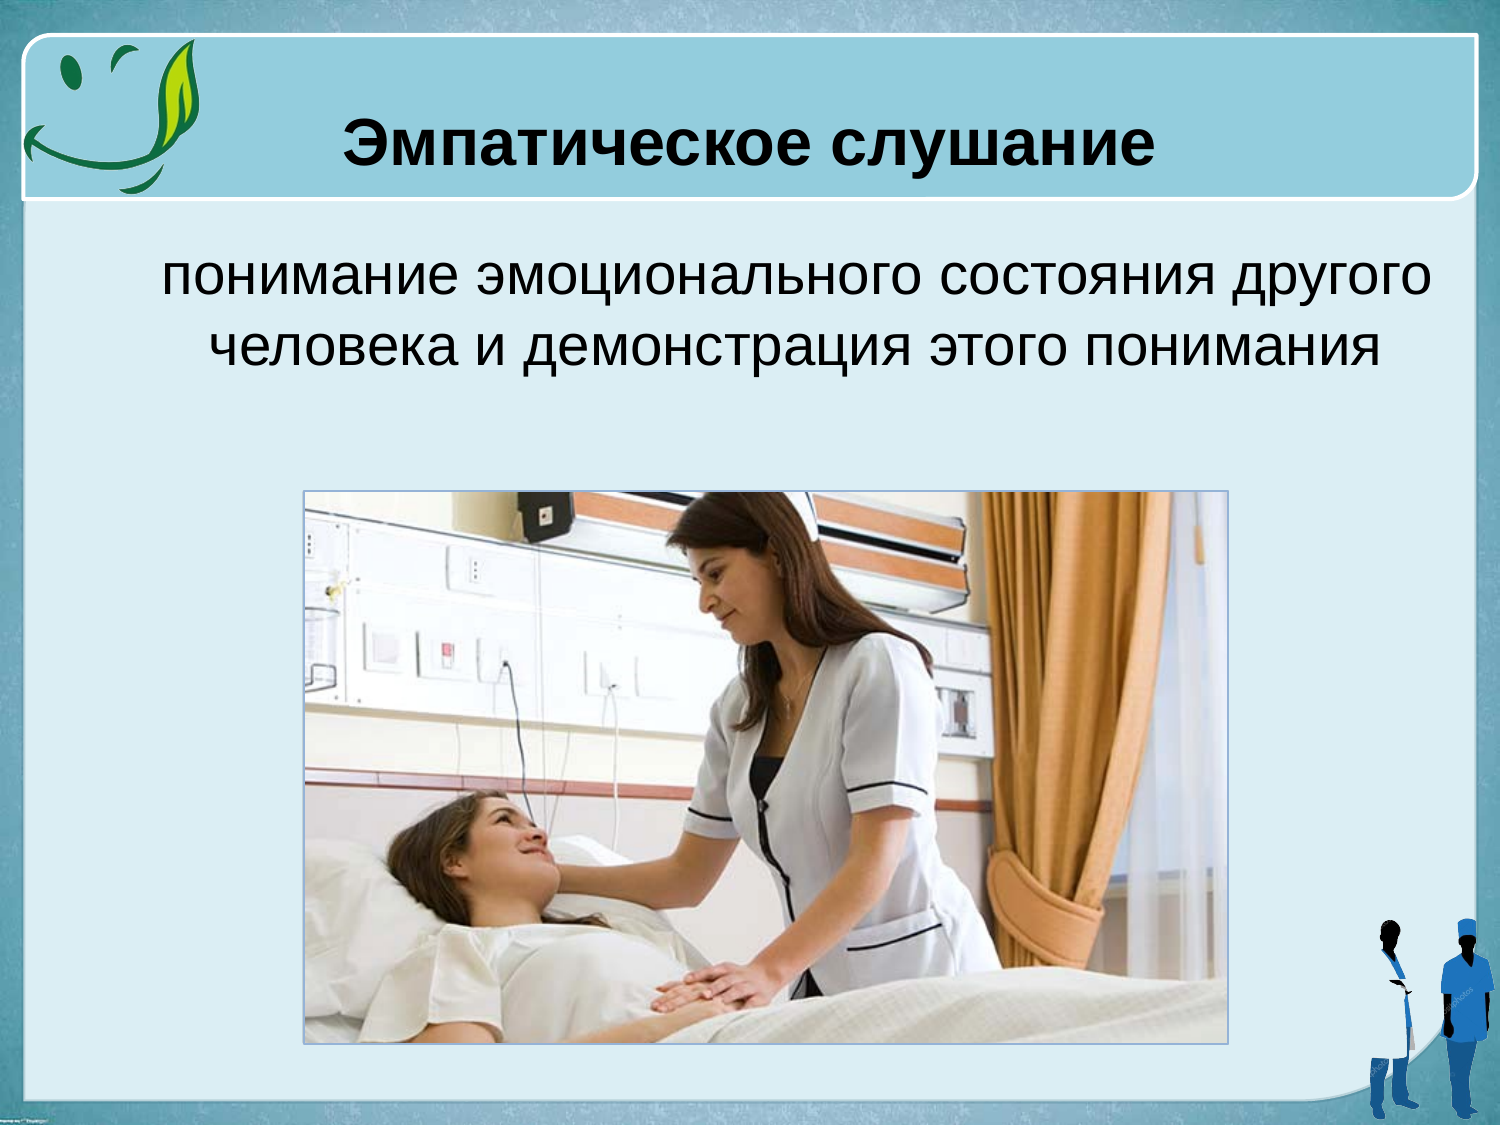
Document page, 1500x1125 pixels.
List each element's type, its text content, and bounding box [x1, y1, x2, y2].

title Эмпатическое слушание [75, 45, 1425, 219]
picture [0, 0, 1500, 1125]
list понимание эмоционального состояния другого человека и демонстрация этого понимания [64, 219, 1471, 1017]
